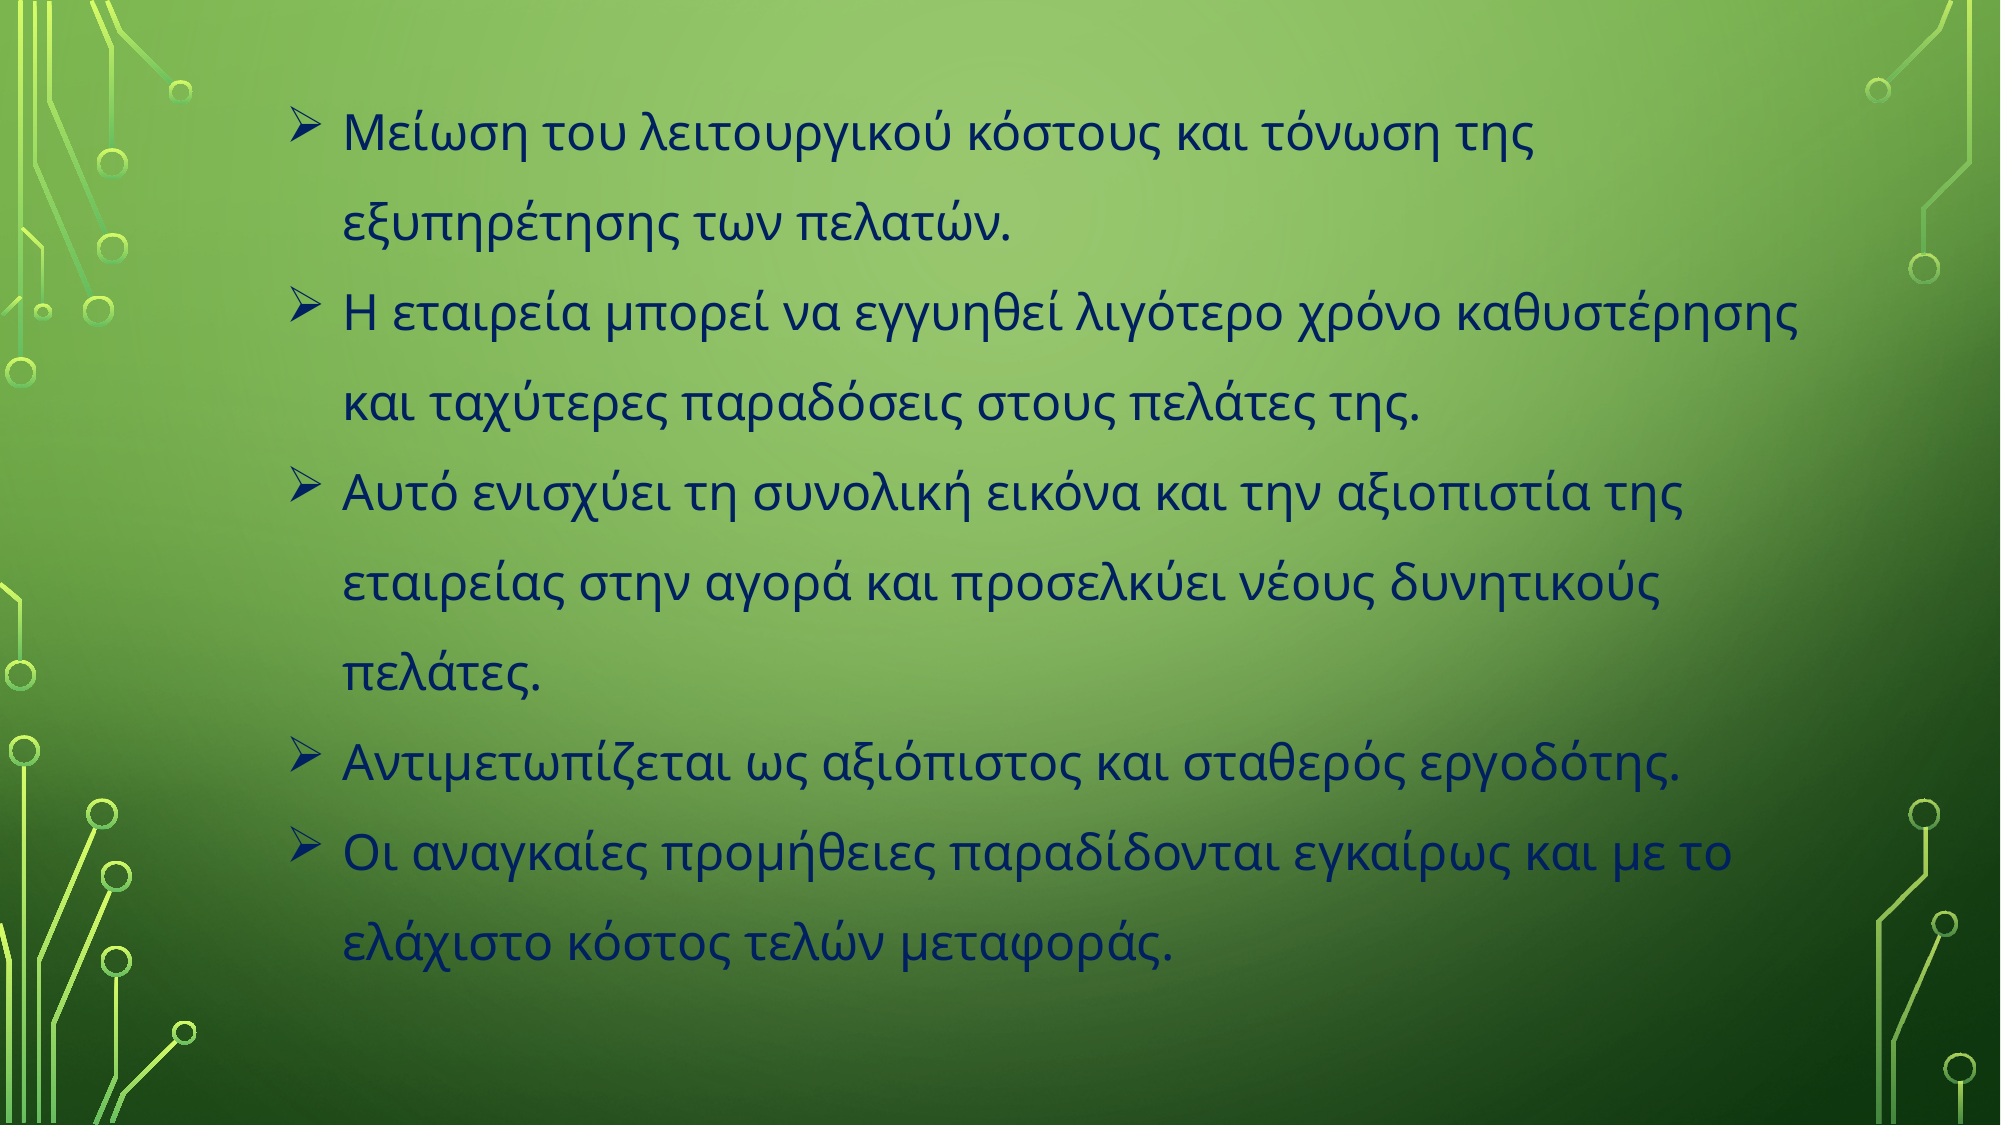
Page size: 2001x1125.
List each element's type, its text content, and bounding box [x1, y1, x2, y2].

text_box Μείωση του λειτουργικού κόστους και τόνωση της εξυπηρέτησης των πελατών. Η εταιρεία μπορεί να εγγυηθεί λιγότερο χρόνο καθυστέρησης και ταχύτερες παραδόσεις στους πελάτες της. Αυτό ενισχύει τη συνολική εικόνα και την αξιοπιστία της εταιρείας στην αγορά και προσελκύει νέους δυνητικούς πελάτες. Αντιμετωπίζεται ως αξιόπιστος και σταθερός εργοδότης. Οι αναγκαίες προμήθειες παραδίδονται εγκαίρως και με το ελάχιστο κόστος τελών μεταφοράς. [271, 62, 1839, 978]
